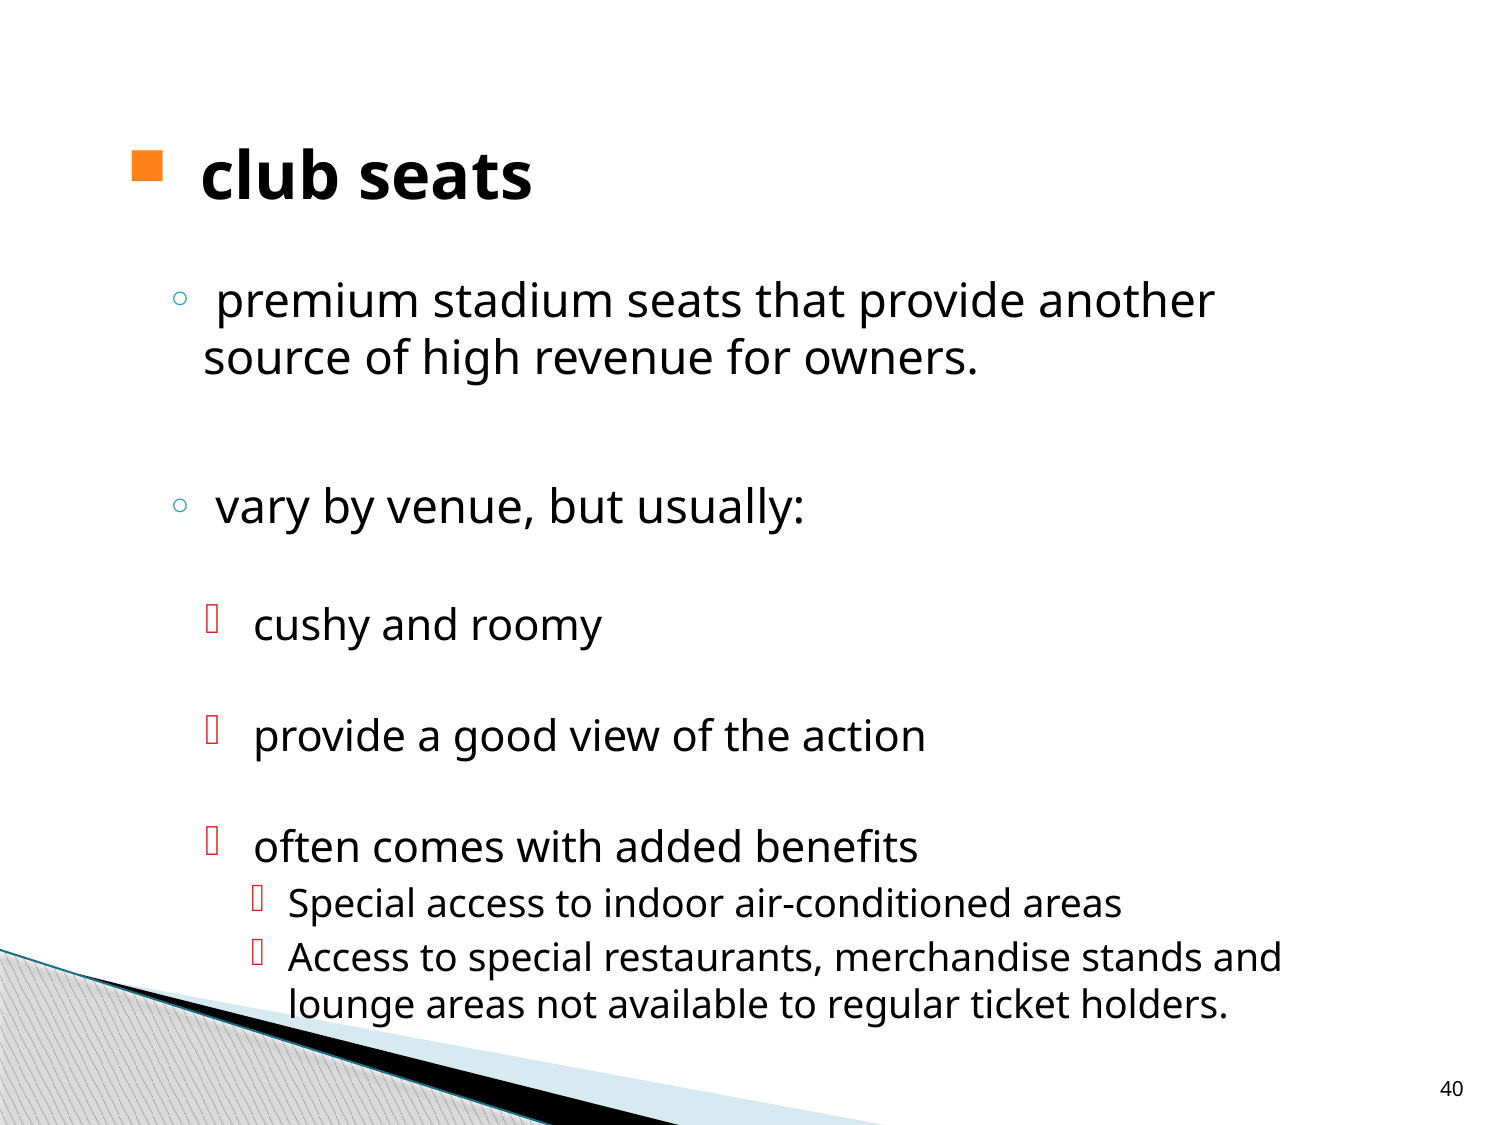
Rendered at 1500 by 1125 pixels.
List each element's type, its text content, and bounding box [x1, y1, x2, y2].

list premium stadium seats that provide another source of high revenue for owners. vary by venue, but usually: cushy and roomy provide a good view of the action often comes with added benefits Special access to indoor air-conditioned areas Access to special restaurants, merchandise stands and lounge areas not available to regular ticket holders. [87, 262, 1363, 1038]
text_box club seats [112, 125, 1388, 250]
slide_number 40 [1418, 1051, 1479, 1112]
